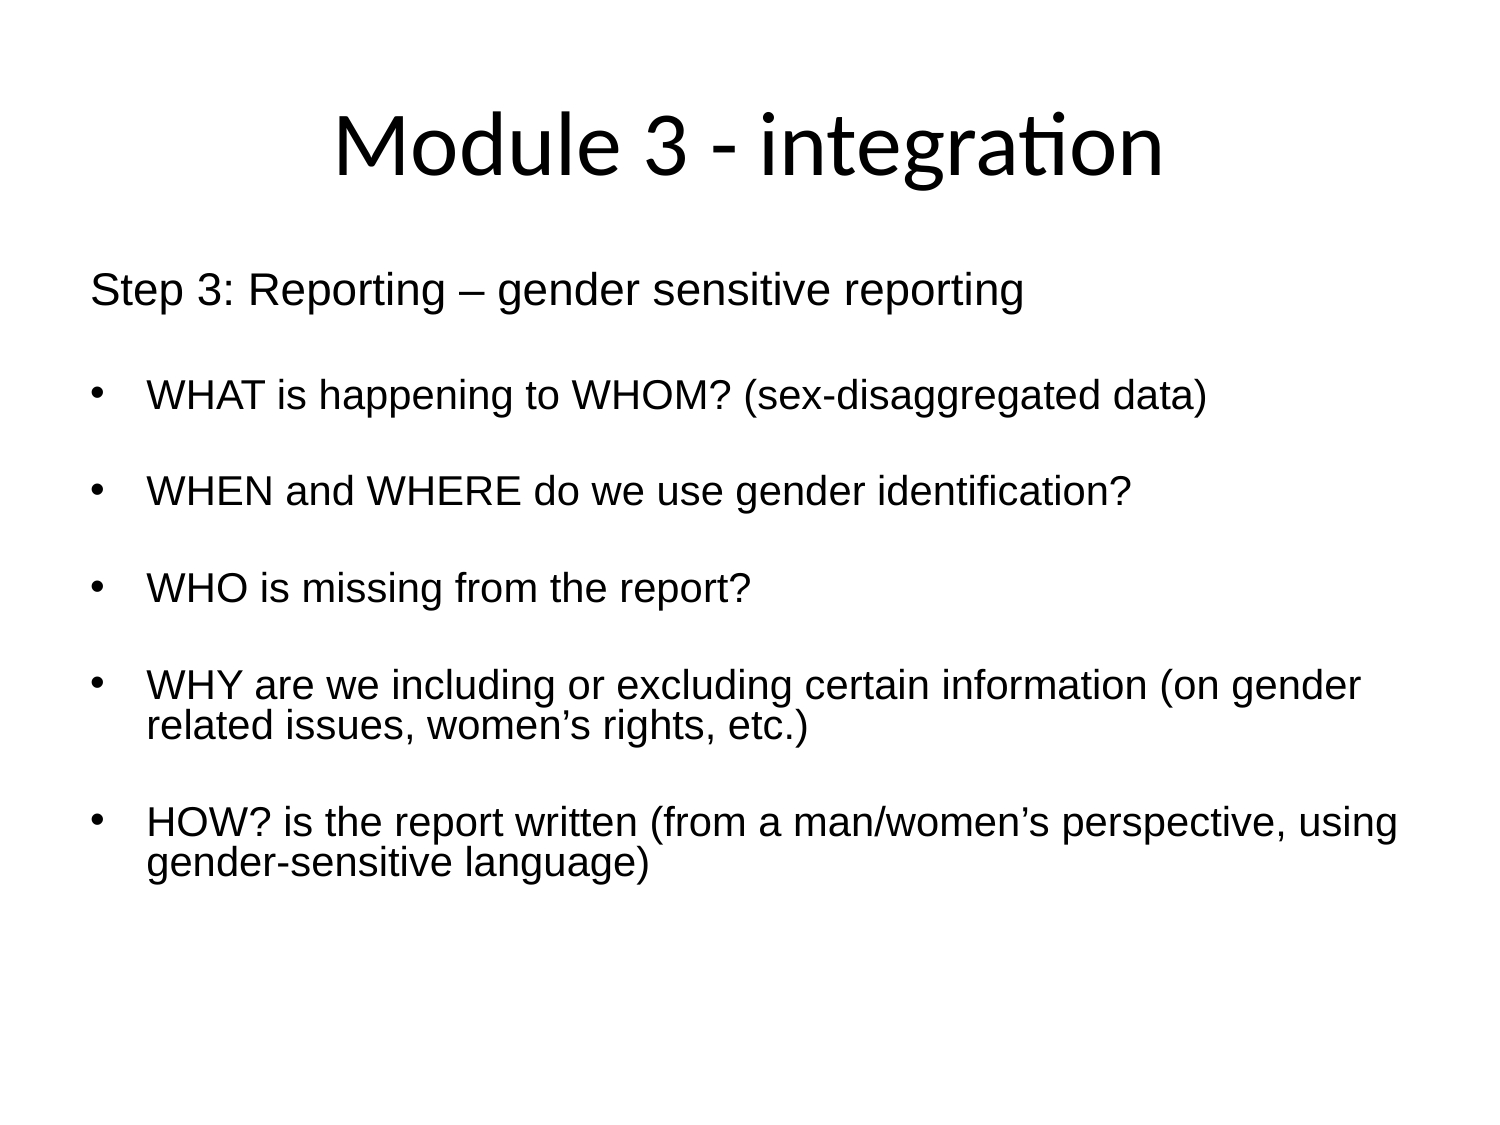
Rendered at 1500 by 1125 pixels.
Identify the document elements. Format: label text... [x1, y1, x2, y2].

title Module 3 - integration [75, 45, 1425, 233]
list Step 3: Reporting – gender sensitive reporting WHAT is happening to WHOM? (sex-disaggregated data) WHEN and WHERE do we use gender identification? WHO is missing from the report? WHY are we including or excluding certain information (on gender related issues, women’s rights, etc.) HOW? is the report written (from a man/women’s perspective, using gender-sensitive language) [75, 262, 1425, 1005]
